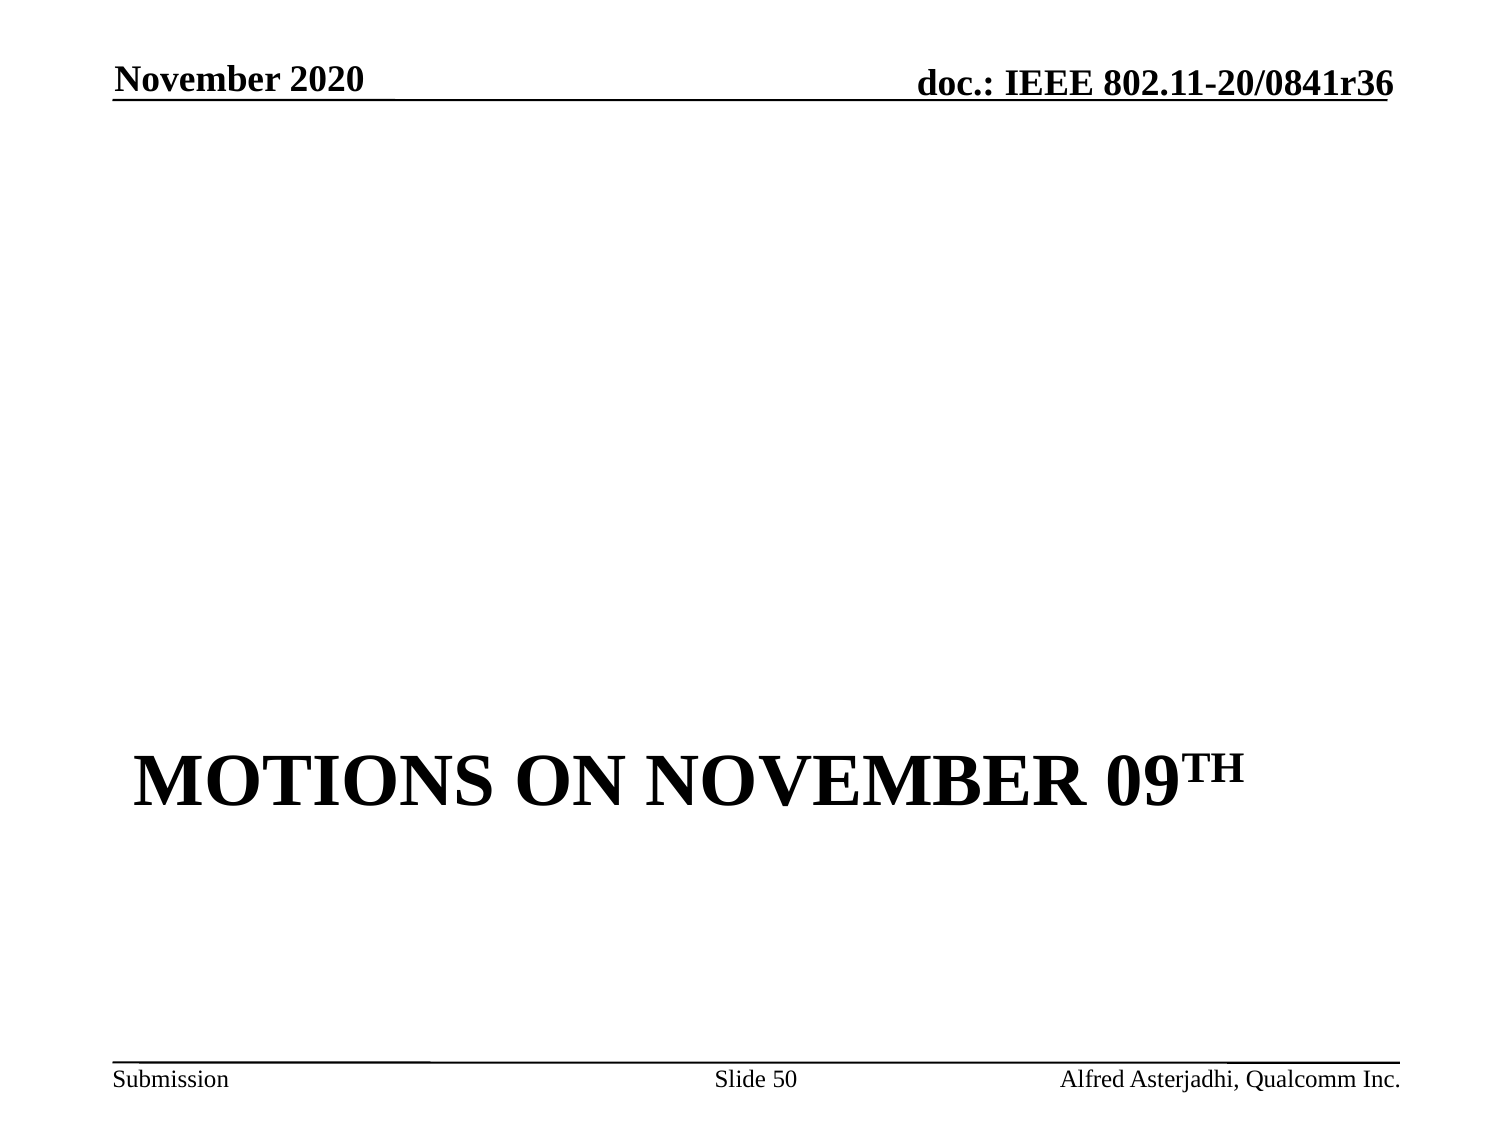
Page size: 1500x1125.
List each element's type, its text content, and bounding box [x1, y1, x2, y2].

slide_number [114, 54, 423, 100]
title Motions on November 09th [118, 722, 1394, 947]
slide_number Slide 50 [712, 1061, 800, 1123]
footer Alfred Asterjadhi, Qualcomm Inc. [878, 1061, 1402, 1093]
